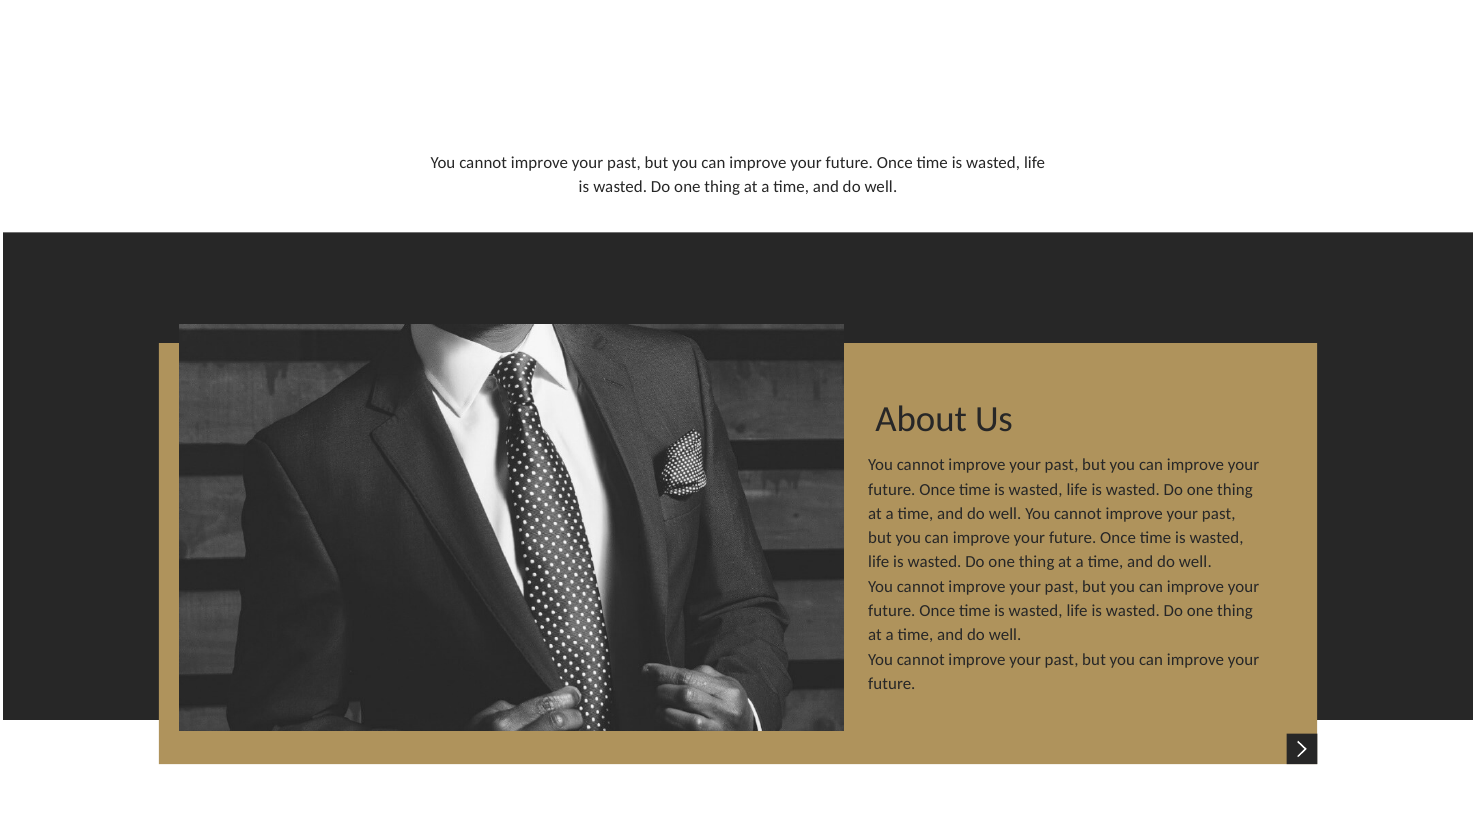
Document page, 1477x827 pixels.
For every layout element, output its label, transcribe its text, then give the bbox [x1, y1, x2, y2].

text_box You cannot improve your past, but you can improve your future. Once time is wasted, life is wasted. Do one thing at a time, and do well. [412, 140, 1065, 204]
text_box [2, 231, 1474, 721]
text_box About Us [860, 387, 1028, 442]
picture [179, 324, 844, 731]
text_box You cannot improve your past, but you can improve your future. Once time is wasted, life is wasted. Do one thing at a time, and do well. You cannot improve your past, but you can improve your future. Once time is wasted, life is wasted. Do one thing at a time, and do well. You cannot improve your past, but you can improve your future. Once time is wasted, life is wasted. Do one thing at a time, and do well. You cannot improve your past, but you can improve your future. [853, 442, 1276, 701]
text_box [1286, 733, 1318, 765]
text_box [158, 342, 1318, 765]
